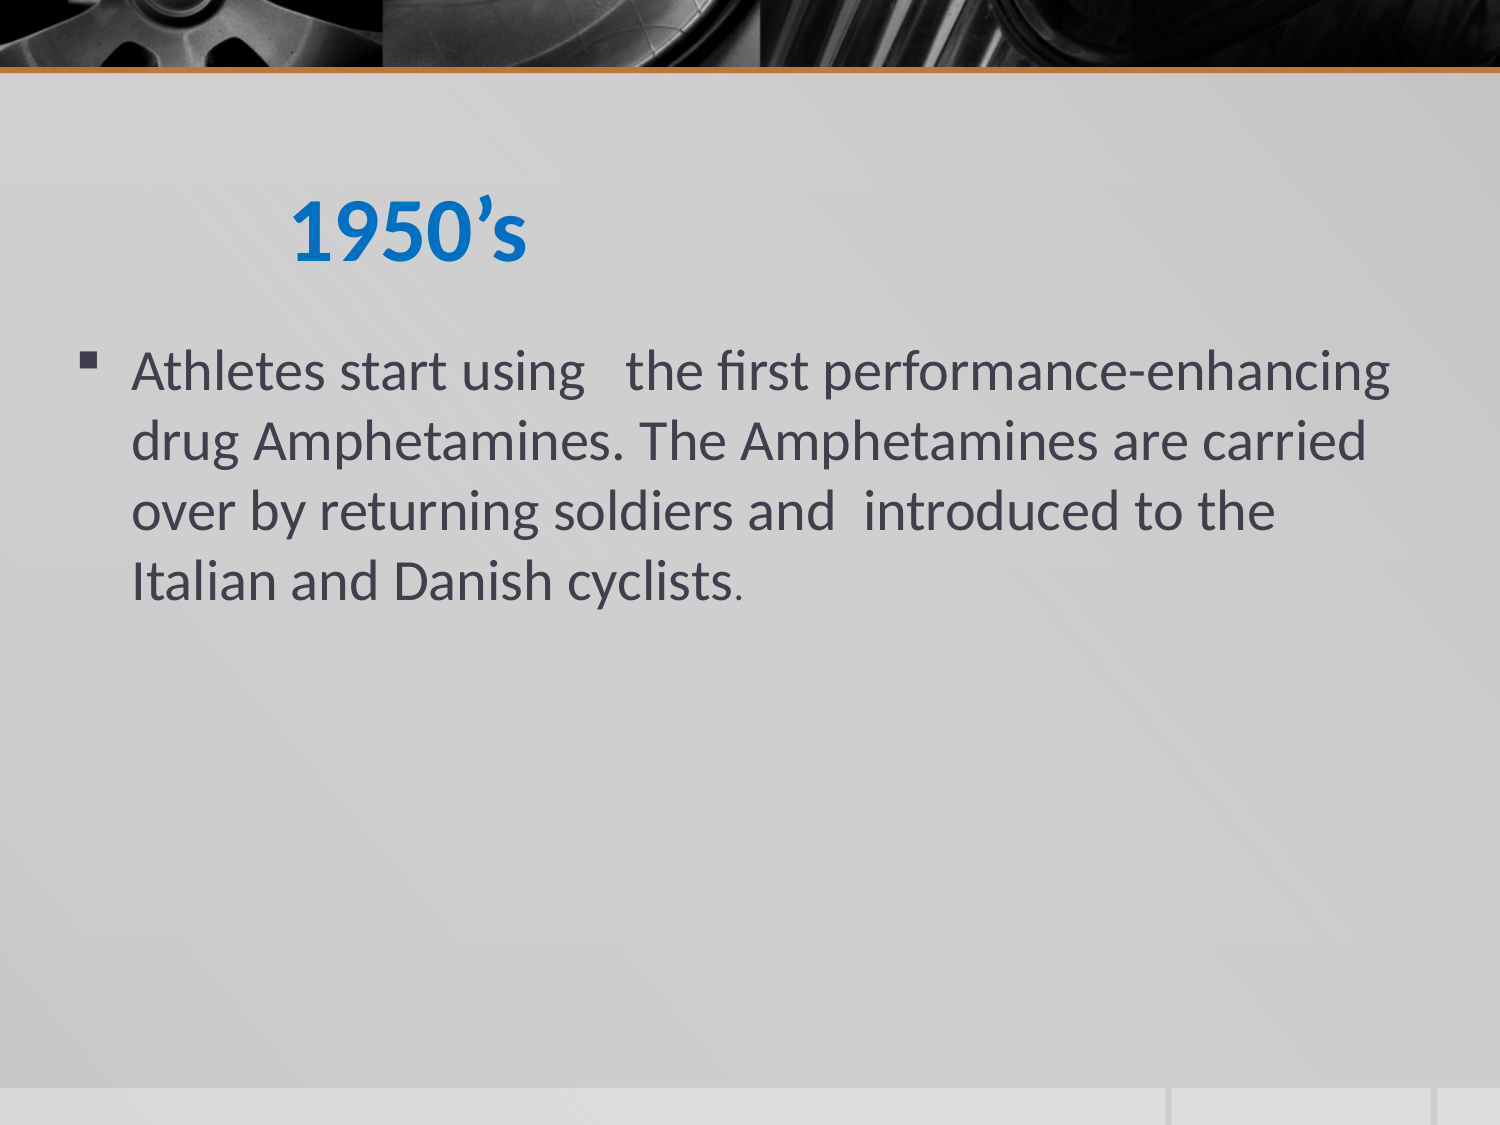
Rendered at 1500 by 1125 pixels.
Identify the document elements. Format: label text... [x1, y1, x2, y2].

list Athletes start using the first performance-enhancing drug Amphetamines. The Amphetamines are carried over by returning soldiers and introduced to the Italian and Danish cyclists. [75, 324, 1425, 1005]
picture [0, 0, 1500, 67]
title 1950’s [287, 149, 1500, 300]
